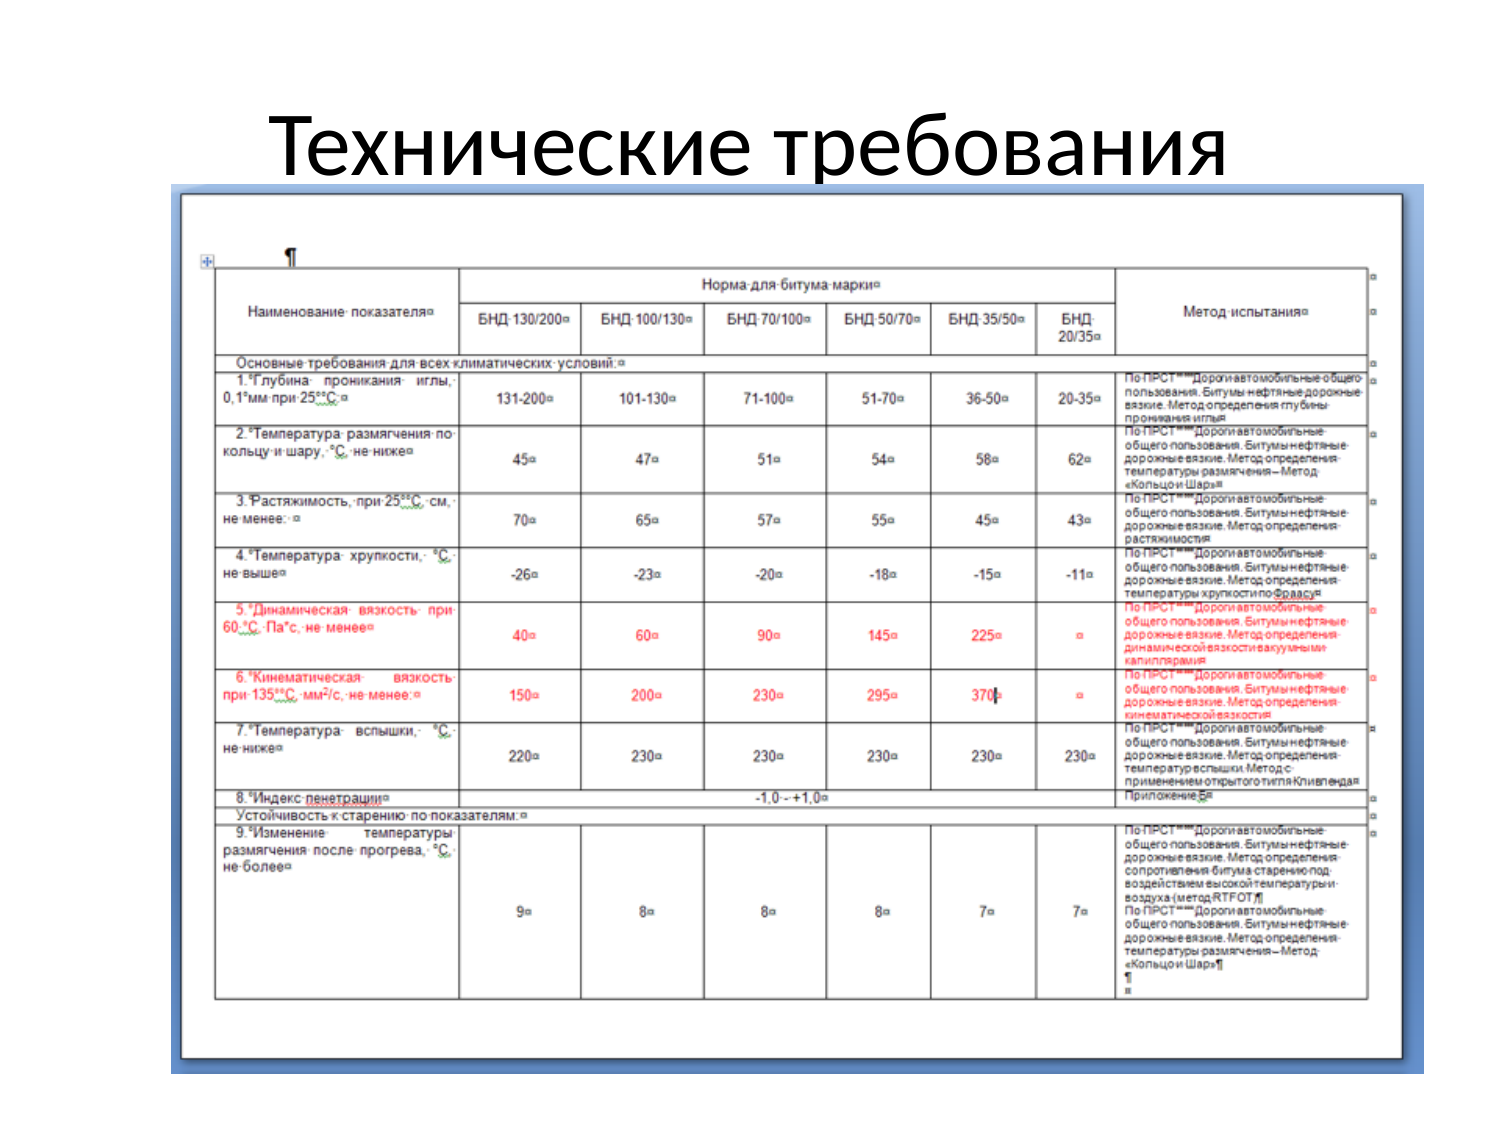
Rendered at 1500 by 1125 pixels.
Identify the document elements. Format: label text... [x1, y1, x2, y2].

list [170, 184, 1424, 1074]
title Технические требования [75, 45, 1425, 233]
